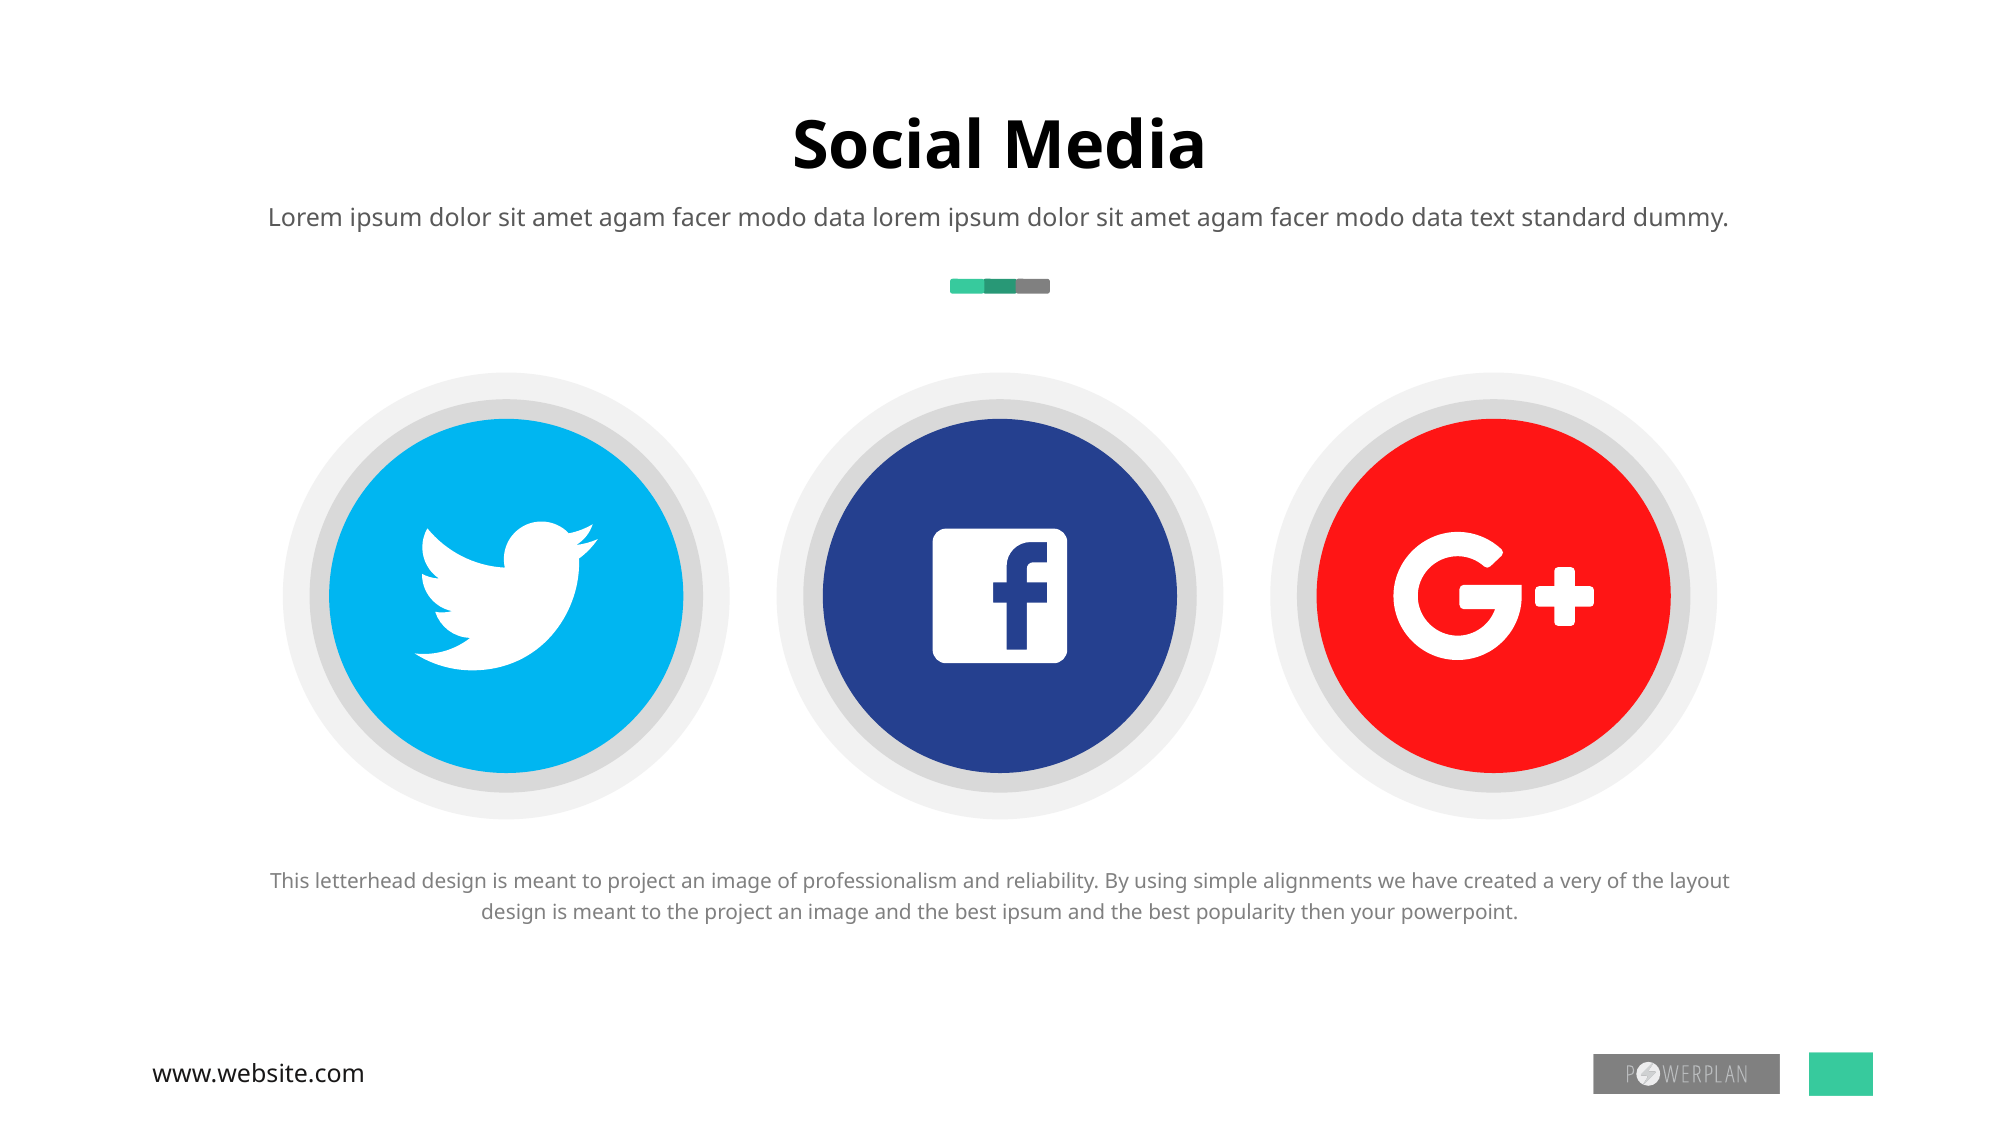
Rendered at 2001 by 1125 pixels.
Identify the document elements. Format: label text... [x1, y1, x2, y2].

title Social Media [137, 96, 1863, 198]
text_box This letterhead design is meant to project an image of professionalism and reliability. By using simple alignments we have created a very of the layout design is meant to the project an image and the best ipsum and the best popularity then your powerpoint. [252, 840, 1748, 945]
slide_number 26 [1809, 1052, 1873, 1096]
slide_number www.website.com [137, 1042, 391, 1103]
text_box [949, 278, 1050, 294]
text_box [282, 372, 1718, 820]
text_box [1593, 1053, 1780, 1094]
list Lorem ipsum dolor sit amet agam facer modo data lorem ipsum dolor sit amet agam facer modo data text standard dummy. [137, 198, 1863, 241]
